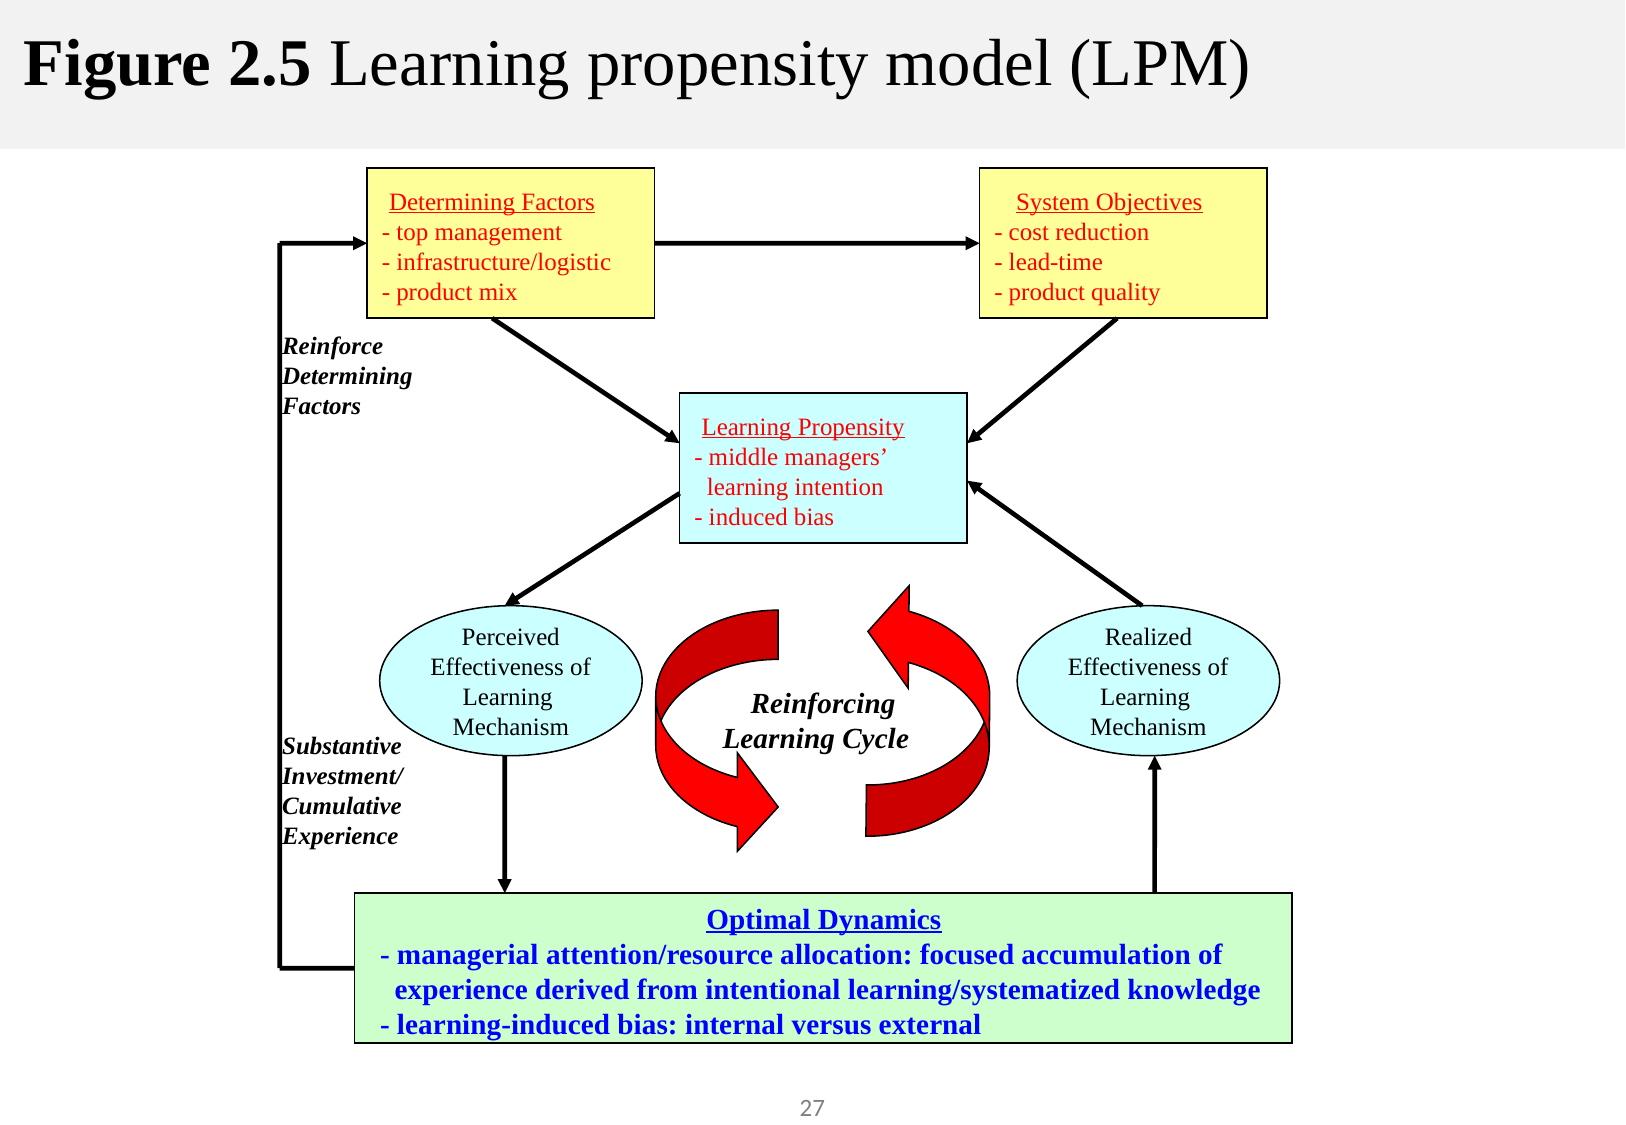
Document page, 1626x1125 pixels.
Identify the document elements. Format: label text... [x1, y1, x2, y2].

text_box Determining Factors - top management - infrastructure/logistic - product mix [367, 168, 655, 319]
text_box [967, 318, 1118, 444]
text_box [655, 610, 779, 852]
text_box [865, 585, 990, 837]
text_box System Objectives - cost reduction - lead-time - product quality [979, 168, 1268, 319]
text_box [498, 755, 511, 894]
text_box [654, 237, 980, 250]
text_box [279, 237, 368, 250]
text_box Realized Effectiveness of Learning Mechanism [1017, 605, 1280, 756]
text_box [1277, 893, 1293, 1044]
text_box Substantive Investment/ Cumulative Experience [267, 722, 419, 857]
text_box [1148, 755, 1161, 894]
text_box Reinforcing Learning Cycle [707, 677, 924, 762]
text_box Optimal Dynamics - managerial attention/resource allocation: focused accumulation of experience derived from intentional learning/systematized knowledge - learning-induced bias: internal versus external [365, 893, 1277, 1048]
text_box [967, 480, 1143, 606]
text_box [354, 893, 365, 1044]
text_box Learning Propensity - middle managers’ learning intention - induced bias [679, 393, 968, 544]
title Figure 2.5 Learning propensity model (LPM) [9, 11, 1472, 105]
text_box Reinforce Determining Factors [267, 322, 434, 427]
text_box Perceived Effectiveness of Learning Mechanism [379, 605, 643, 756]
text_box [504, 493, 680, 606]
text_box [492, 318, 680, 444]
